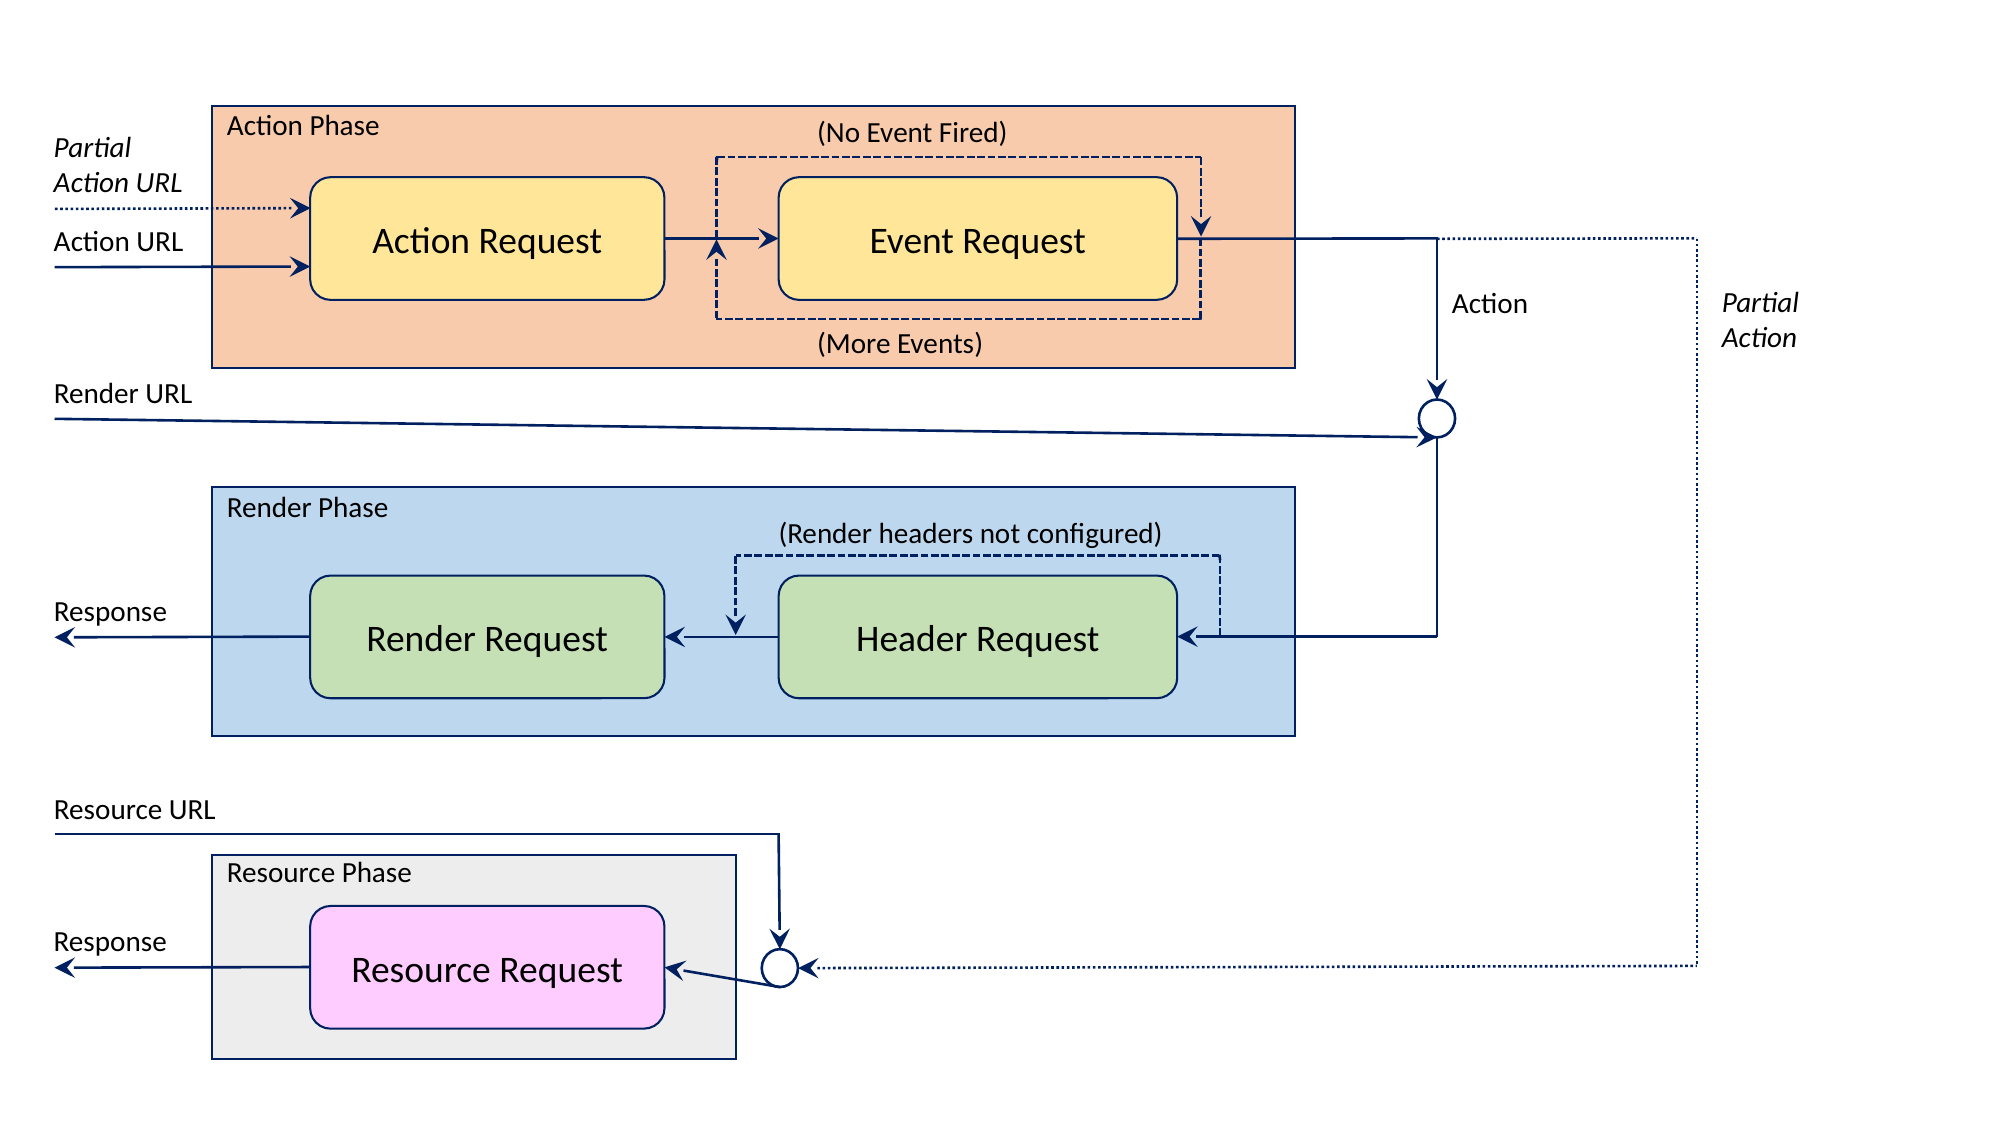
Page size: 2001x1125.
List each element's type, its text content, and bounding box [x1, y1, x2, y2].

text_box Action Request [309, 176, 666, 301]
text_box Render Request [309, 574, 666, 700]
text_box Response [39, 585, 256, 636]
text_box Render URL [39, 367, 225, 417]
text_box Action [1438, 276, 1623, 327]
text_box [211, 969, 737, 1060]
text_box [1039, 105, 1296, 237]
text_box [716, 238, 1201, 320]
text_box [211, 486, 1296, 636]
text_box Resource Request [309, 904, 666, 1030]
text_box (No Event Fired) [802, 105, 1039, 156]
text_box [1417, 398, 1457, 439]
text_box [211, 240, 1296, 369]
text_box Partial Action [1707, 275, 1893, 361]
text_box Resource URL [39, 782, 256, 833]
text_box [760, 948, 799, 989]
text_box [211, 854, 737, 967]
text_box Render Phase [212, 480, 422, 531]
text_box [797, 965, 1697, 969]
text_box Partial Action URL [38, 120, 225, 206]
text_box (More Events) [802, 320, 1039, 367]
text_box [716, 156, 1202, 238]
text_box Action URL [38, 215, 225, 266]
text_box [211, 637, 1296, 737]
text_box [211, 105, 802, 237]
text_box [211, 209, 309, 266]
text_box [735, 554, 1221, 637]
text_box Header Request [777, 637, 1179, 700]
text_box Response [38, 915, 256, 966]
text_box Resource Phase [212, 845, 457, 896]
text_box (Render headers not configured) [763, 506, 1196, 554]
text_box Action Phase [212, 99, 398, 149]
